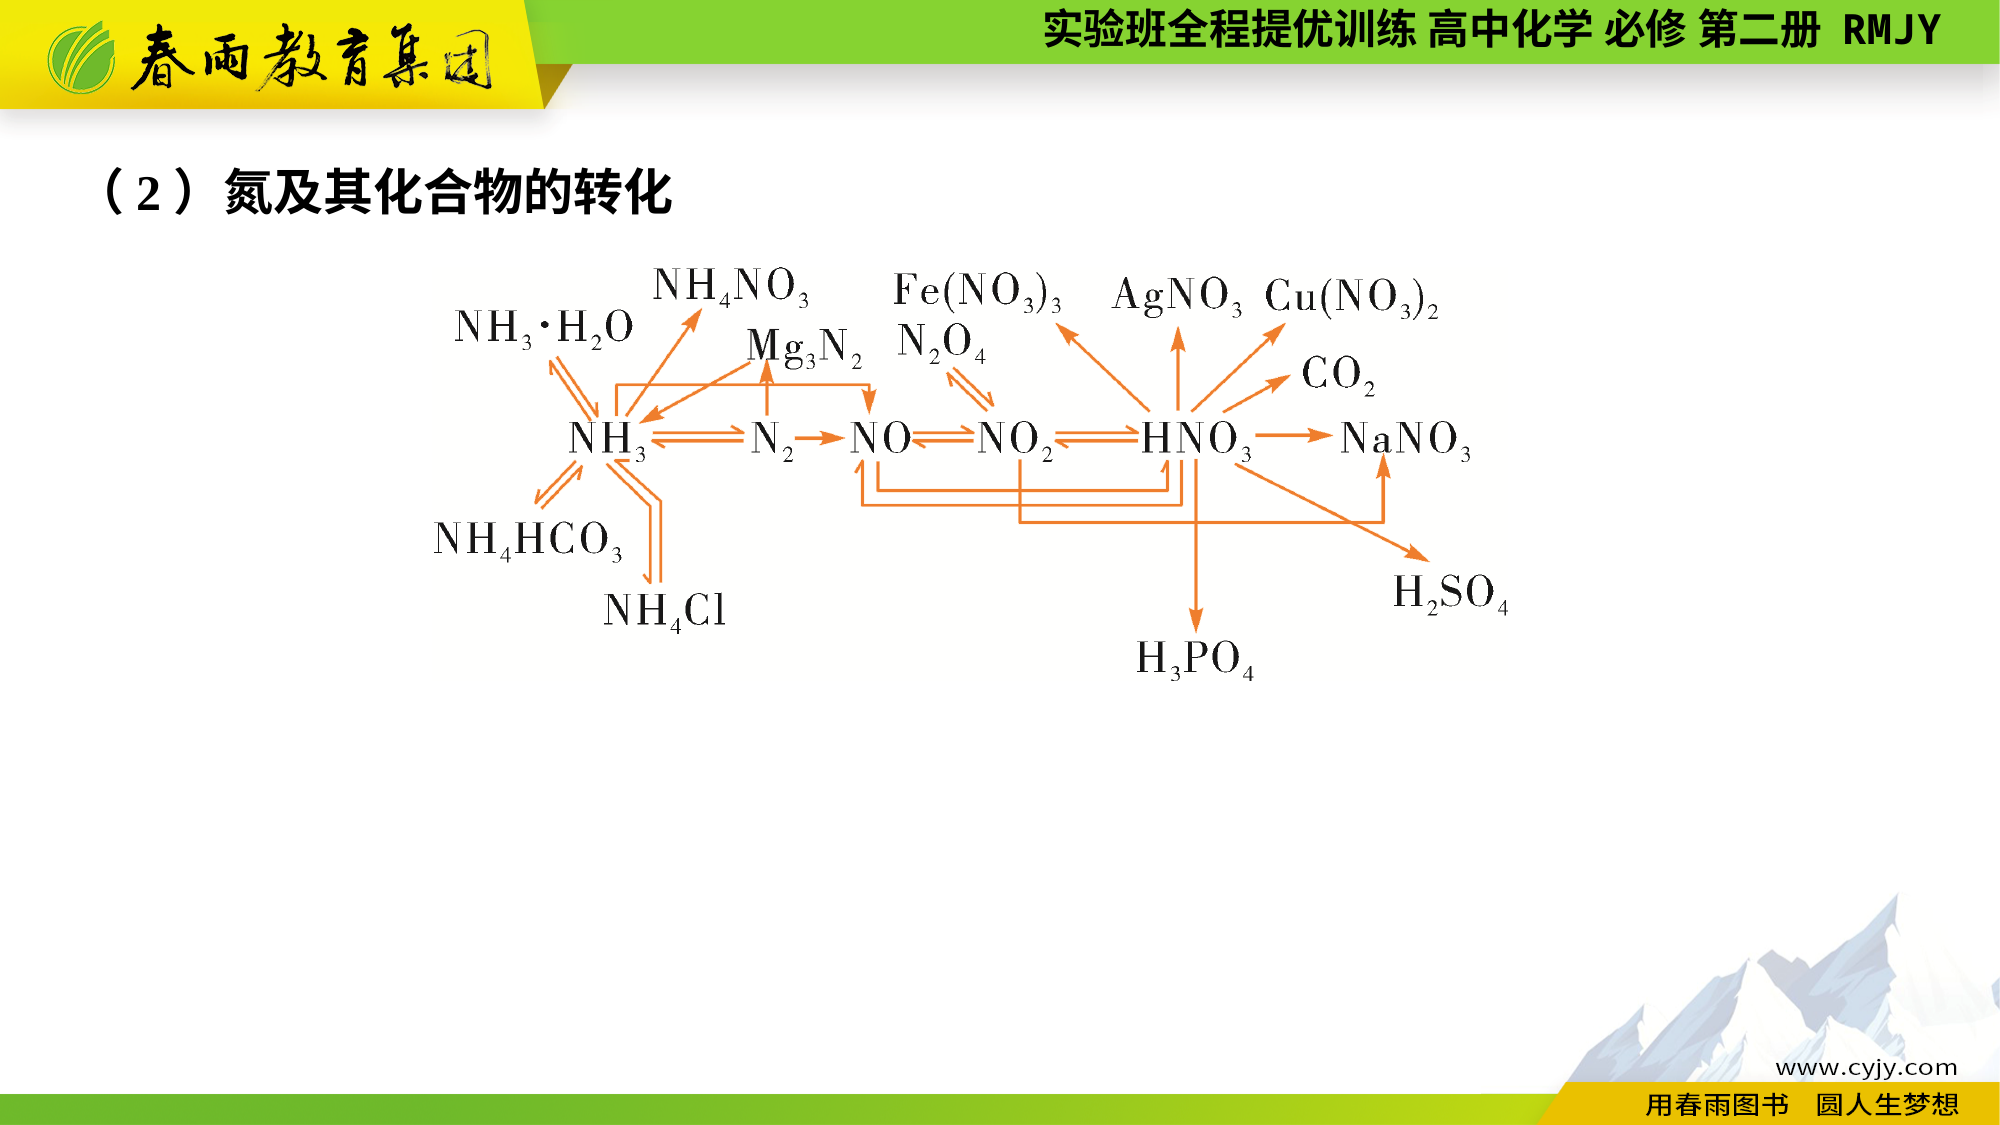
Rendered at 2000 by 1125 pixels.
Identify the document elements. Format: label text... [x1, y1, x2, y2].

list （2）氮及其化合物的转化 [59, 122, 1944, 217]
picture [0, 0, 2000, 1125]
